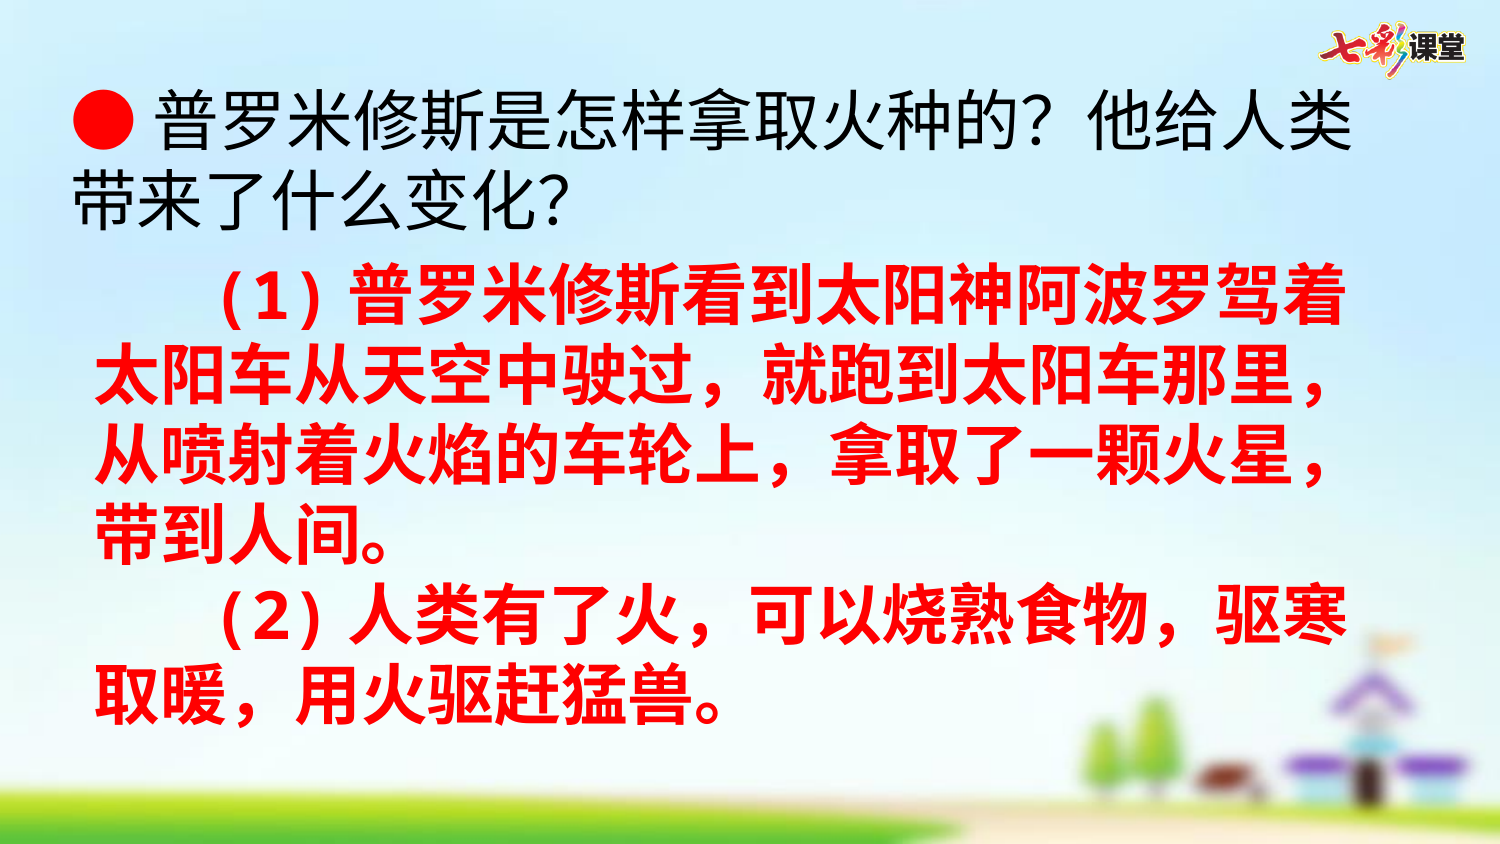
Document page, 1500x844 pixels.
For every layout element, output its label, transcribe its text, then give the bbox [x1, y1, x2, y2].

picture [0, 0, 1500, 844]
text_box ●普罗米修斯是怎样拿取火种的？他给人类带来了什么变化？ [55, 71, 1426, 247]
text_box (1)普罗米修斯看到太阳神阿波罗驾着太阳车从天空中驶过，就跑到太阳车那里，从喷射着火焰的车轮上，拿取了一颗火星，带到人间。 (2)人类有了火，可以烧熟食物，驱寒取暖，用火驱赶猛兽。 [79, 247, 1426, 740]
